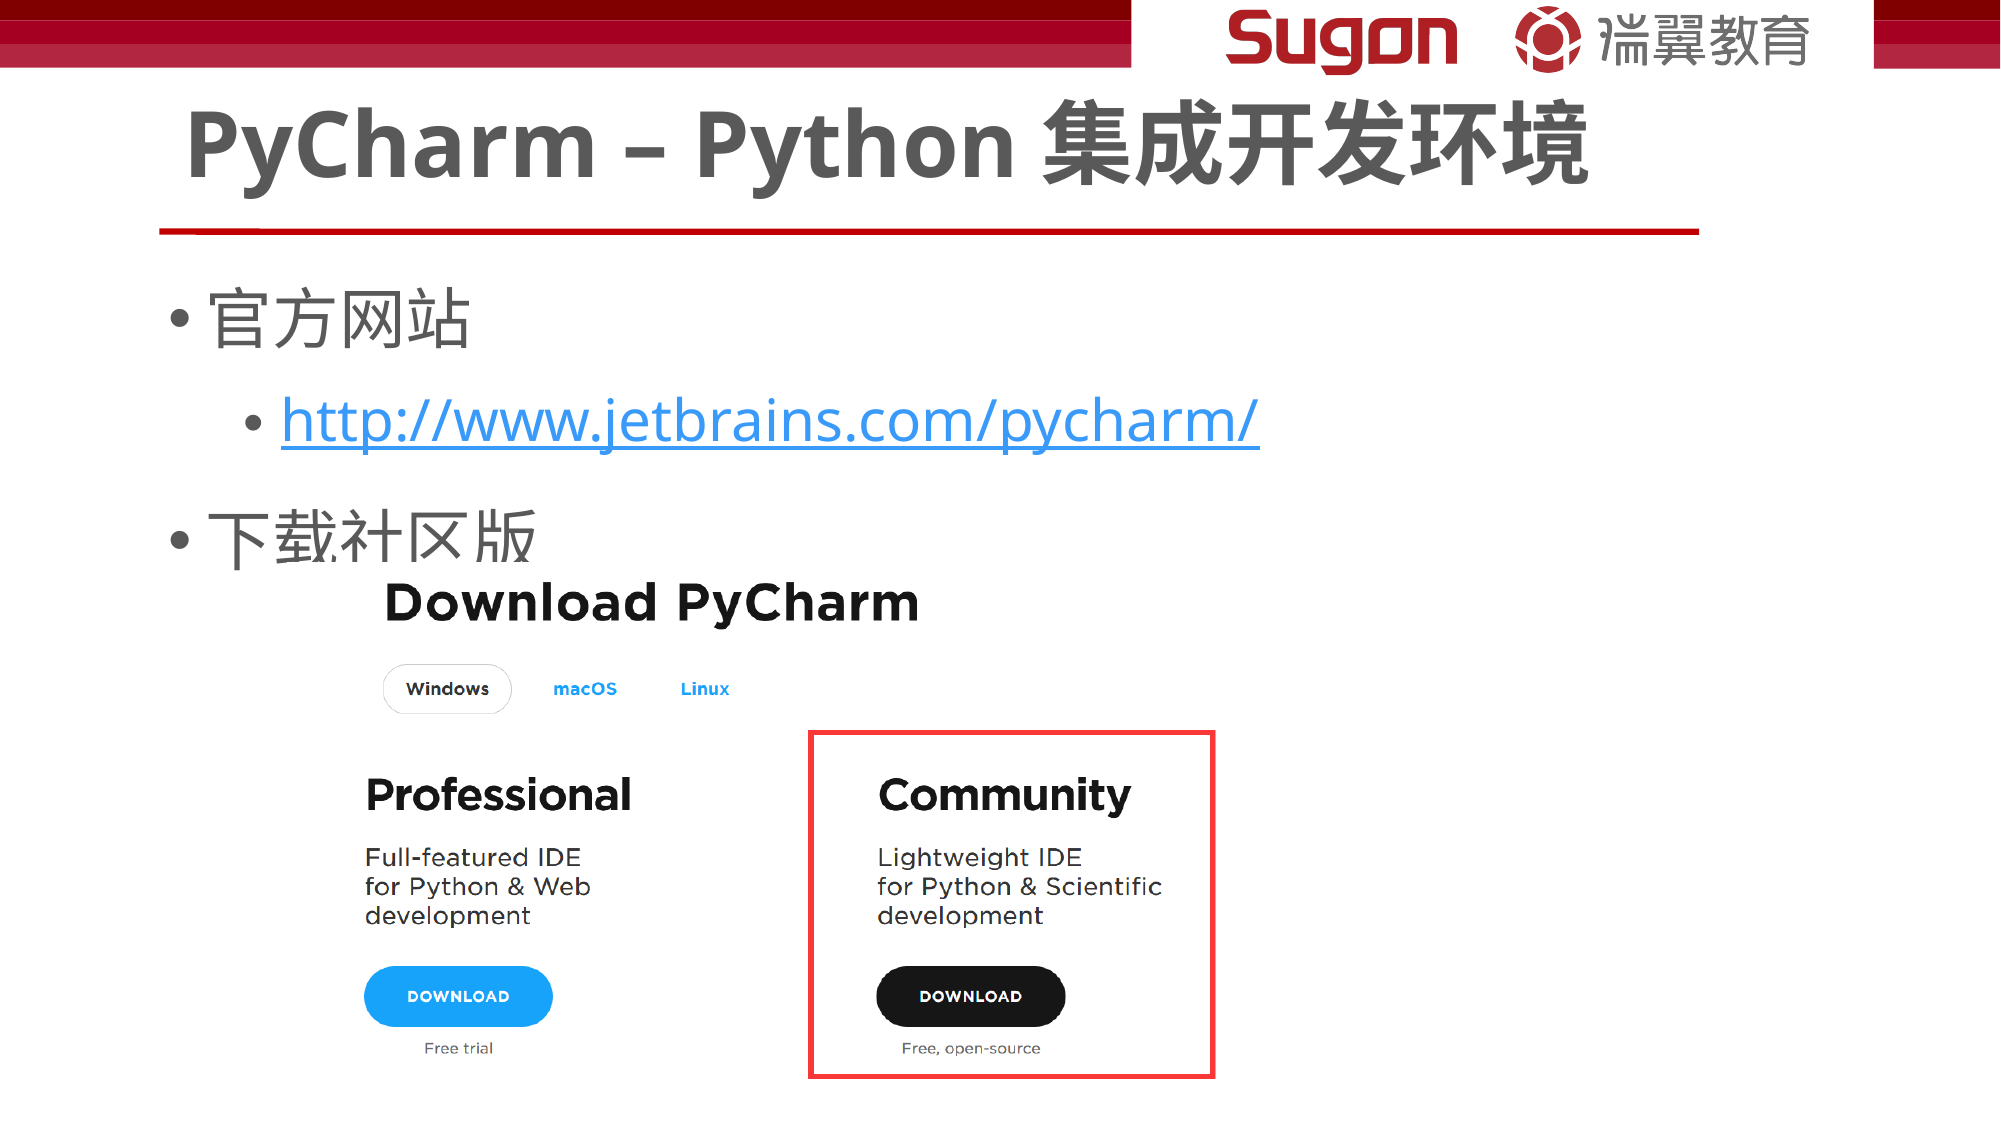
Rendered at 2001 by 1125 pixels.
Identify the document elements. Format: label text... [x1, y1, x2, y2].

picture [287, 562, 1266, 1104]
picture [1194, 0, 1484, 91]
picture [1515, 6, 1809, 73]
list 官方网站 http://www.jetbrains.com/pycharm/ 下载社区版 [153, 253, 1879, 1028]
title PyCharm – Python集成开发环境 [169, 91, 1895, 214]
